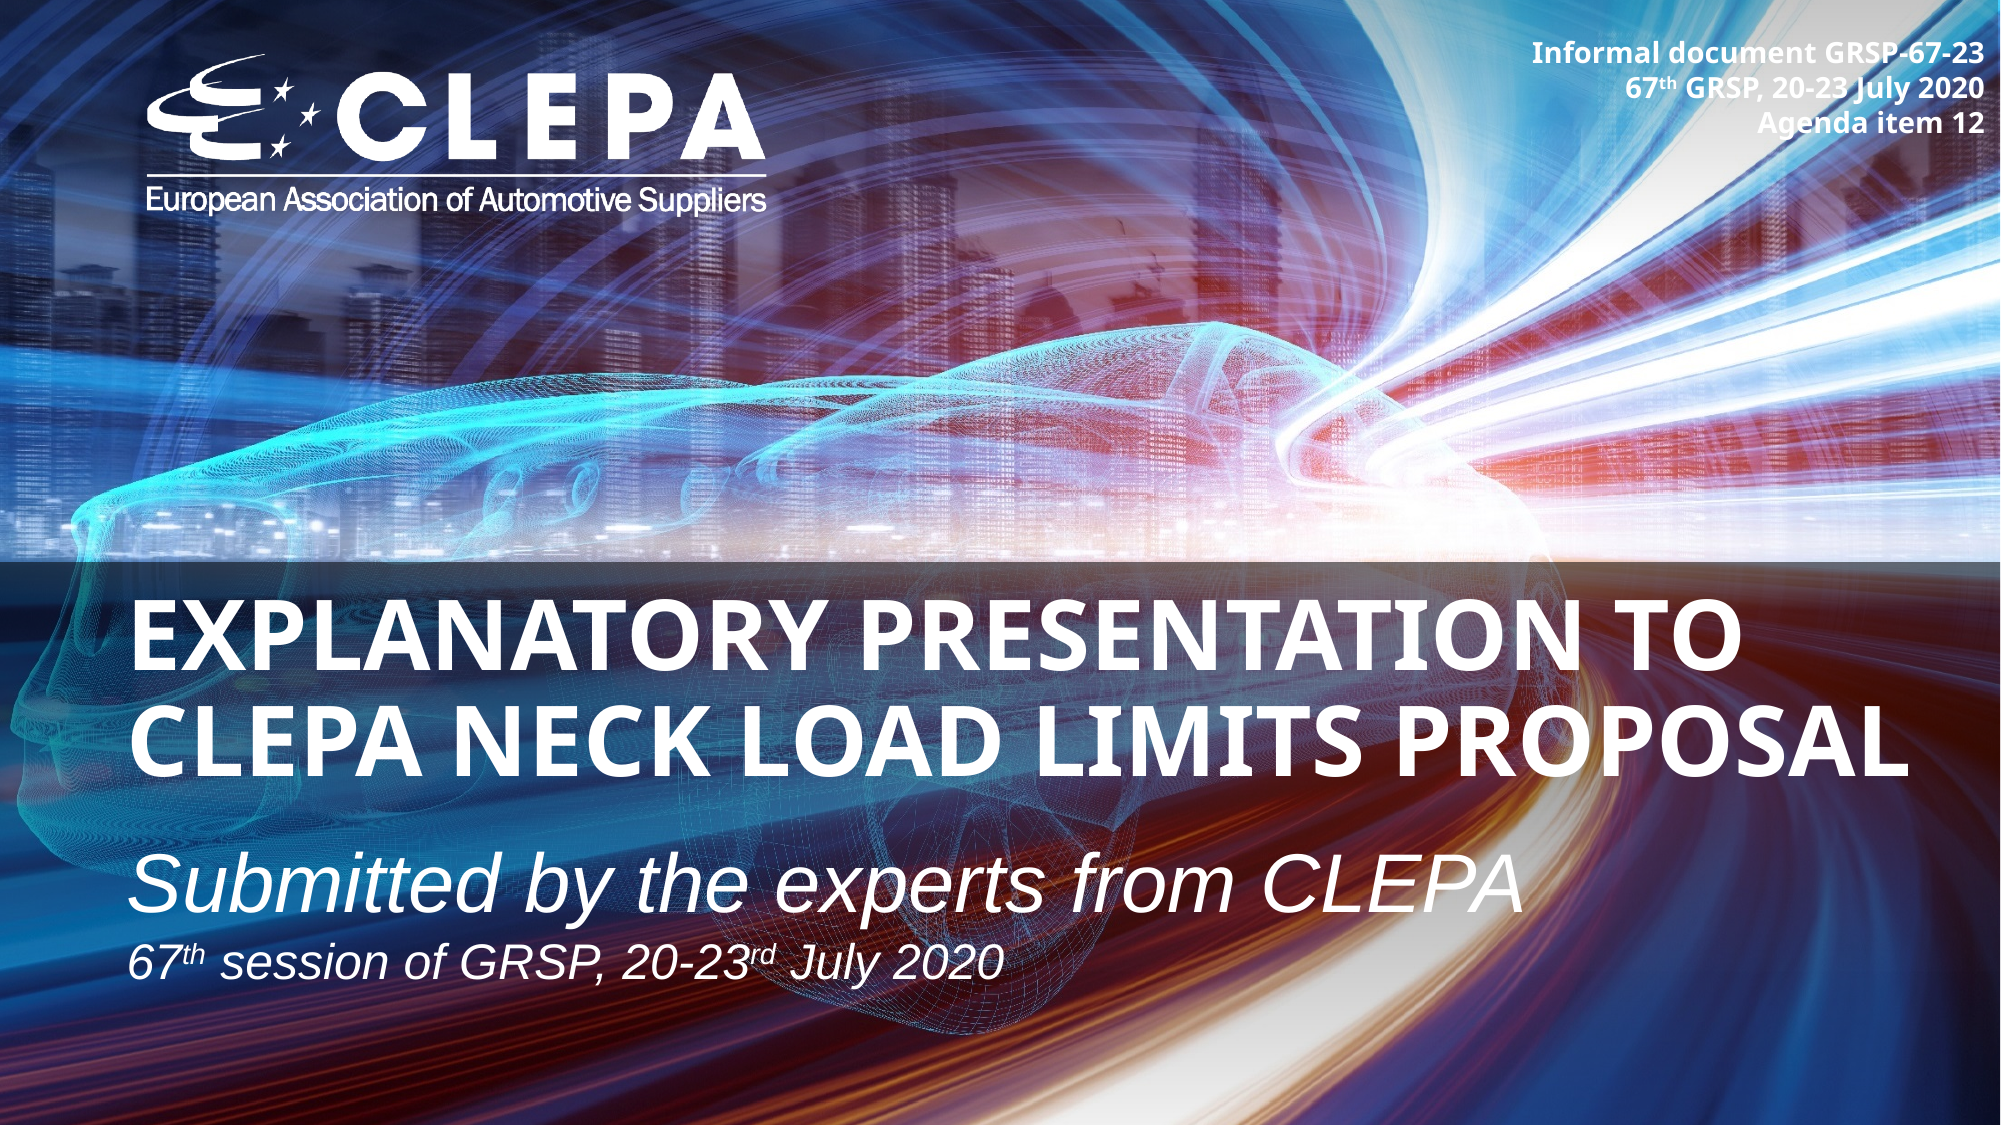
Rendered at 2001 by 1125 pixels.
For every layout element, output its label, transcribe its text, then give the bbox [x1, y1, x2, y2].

text_box Informal document GRSP-67-23 67th GRSP, 20-23 July 2020 Agenda item 12 [1517, 26, 2000, 147]
title EXPLANATORY PRESENTATION TO CLEPA NECK LOAD LIMITS PROPOSAL [111, 573, 1935, 807]
picture [0, 0, 2001, 1125]
subtitle Submitted by the experts from CLEPA 67th session of GRSP, 20-23rd July 2020 [111, 822, 1867, 1015]
